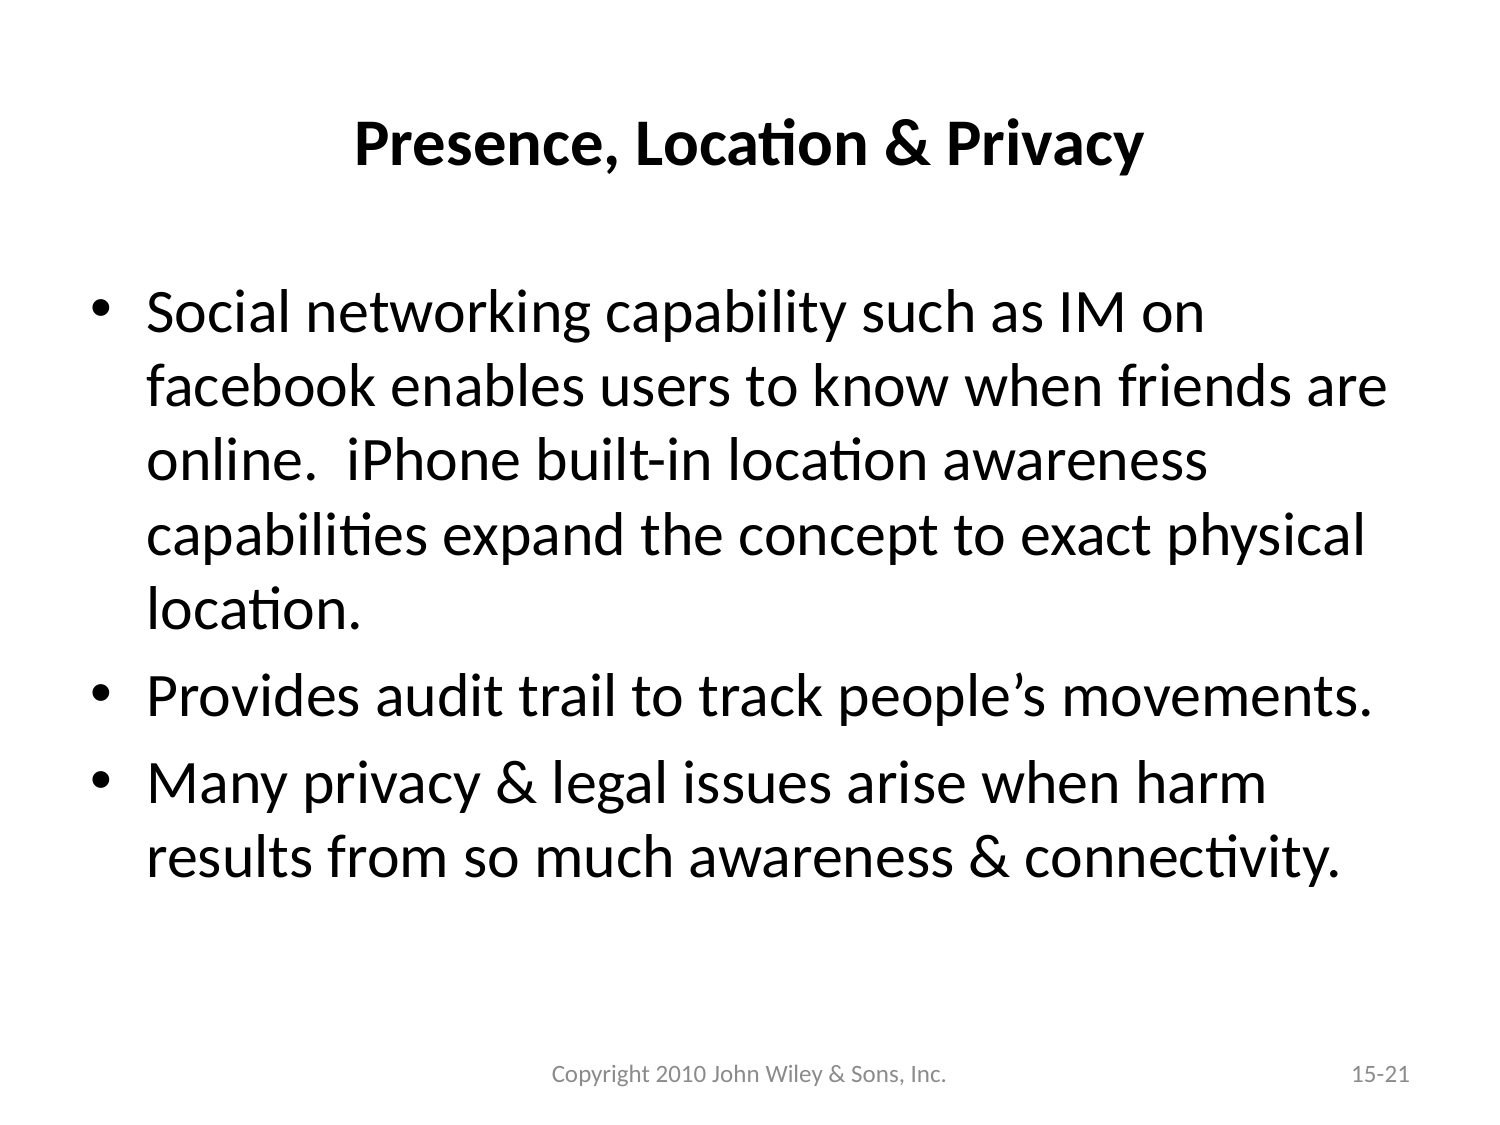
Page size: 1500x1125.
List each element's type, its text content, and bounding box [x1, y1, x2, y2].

list Social networking capability such as IM on facebook enables users to know when friends are online. iPhone built-in location awareness capabilities expand the concept to exact physical location. Provides audit trail to track people’s movements. Many privacy & legal issues arise when harm results from so much awareness & connectivity. [75, 262, 1425, 1005]
title Presence, Location & Privacy [75, 45, 1425, 233]
slide_number 15-21 [1074, 1042, 1425, 1103]
footer Copyright 2010 John Wiley & Sons, Inc. [512, 1042, 988, 1103]
